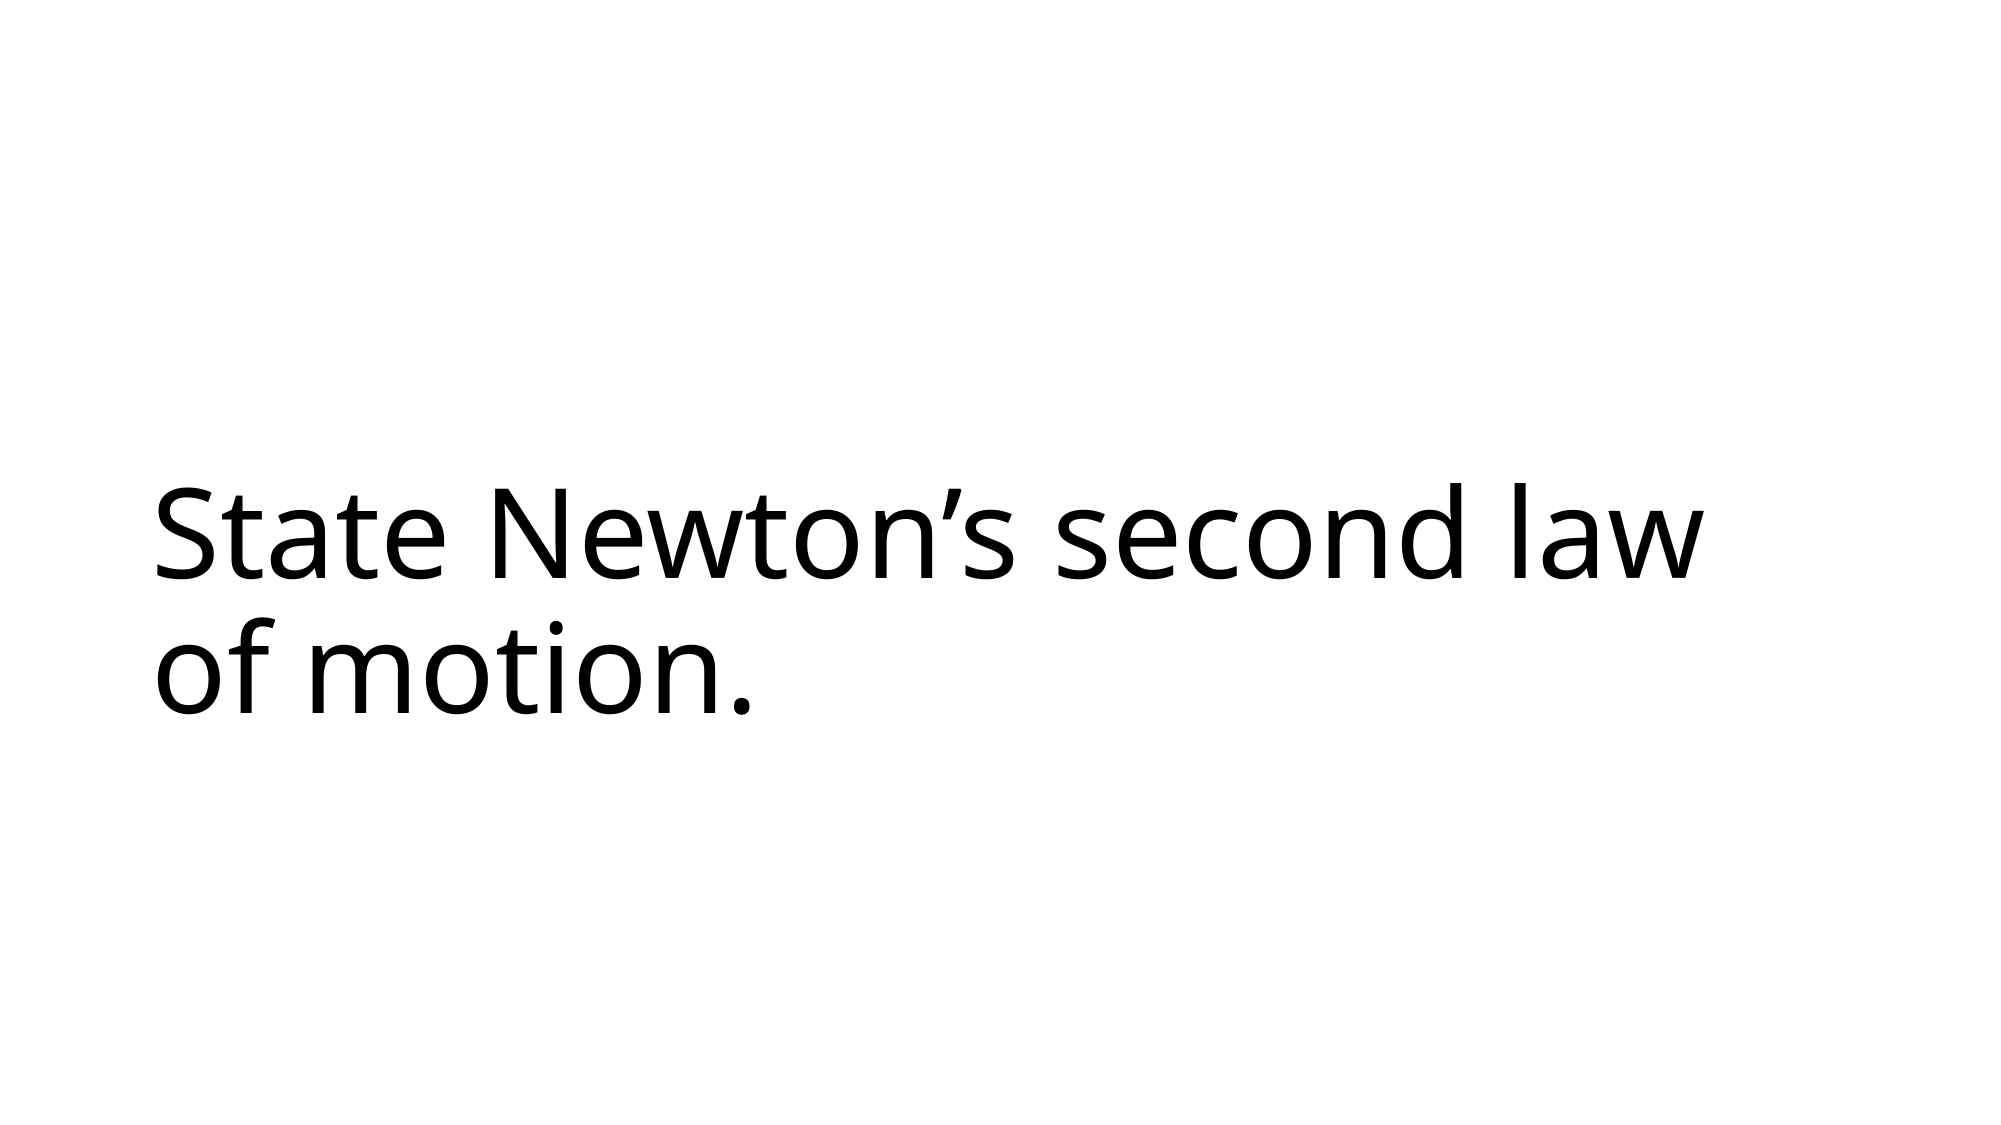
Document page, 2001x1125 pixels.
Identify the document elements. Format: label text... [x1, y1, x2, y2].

title State Newton’s second law of motion. [136, 280, 1862, 749]
